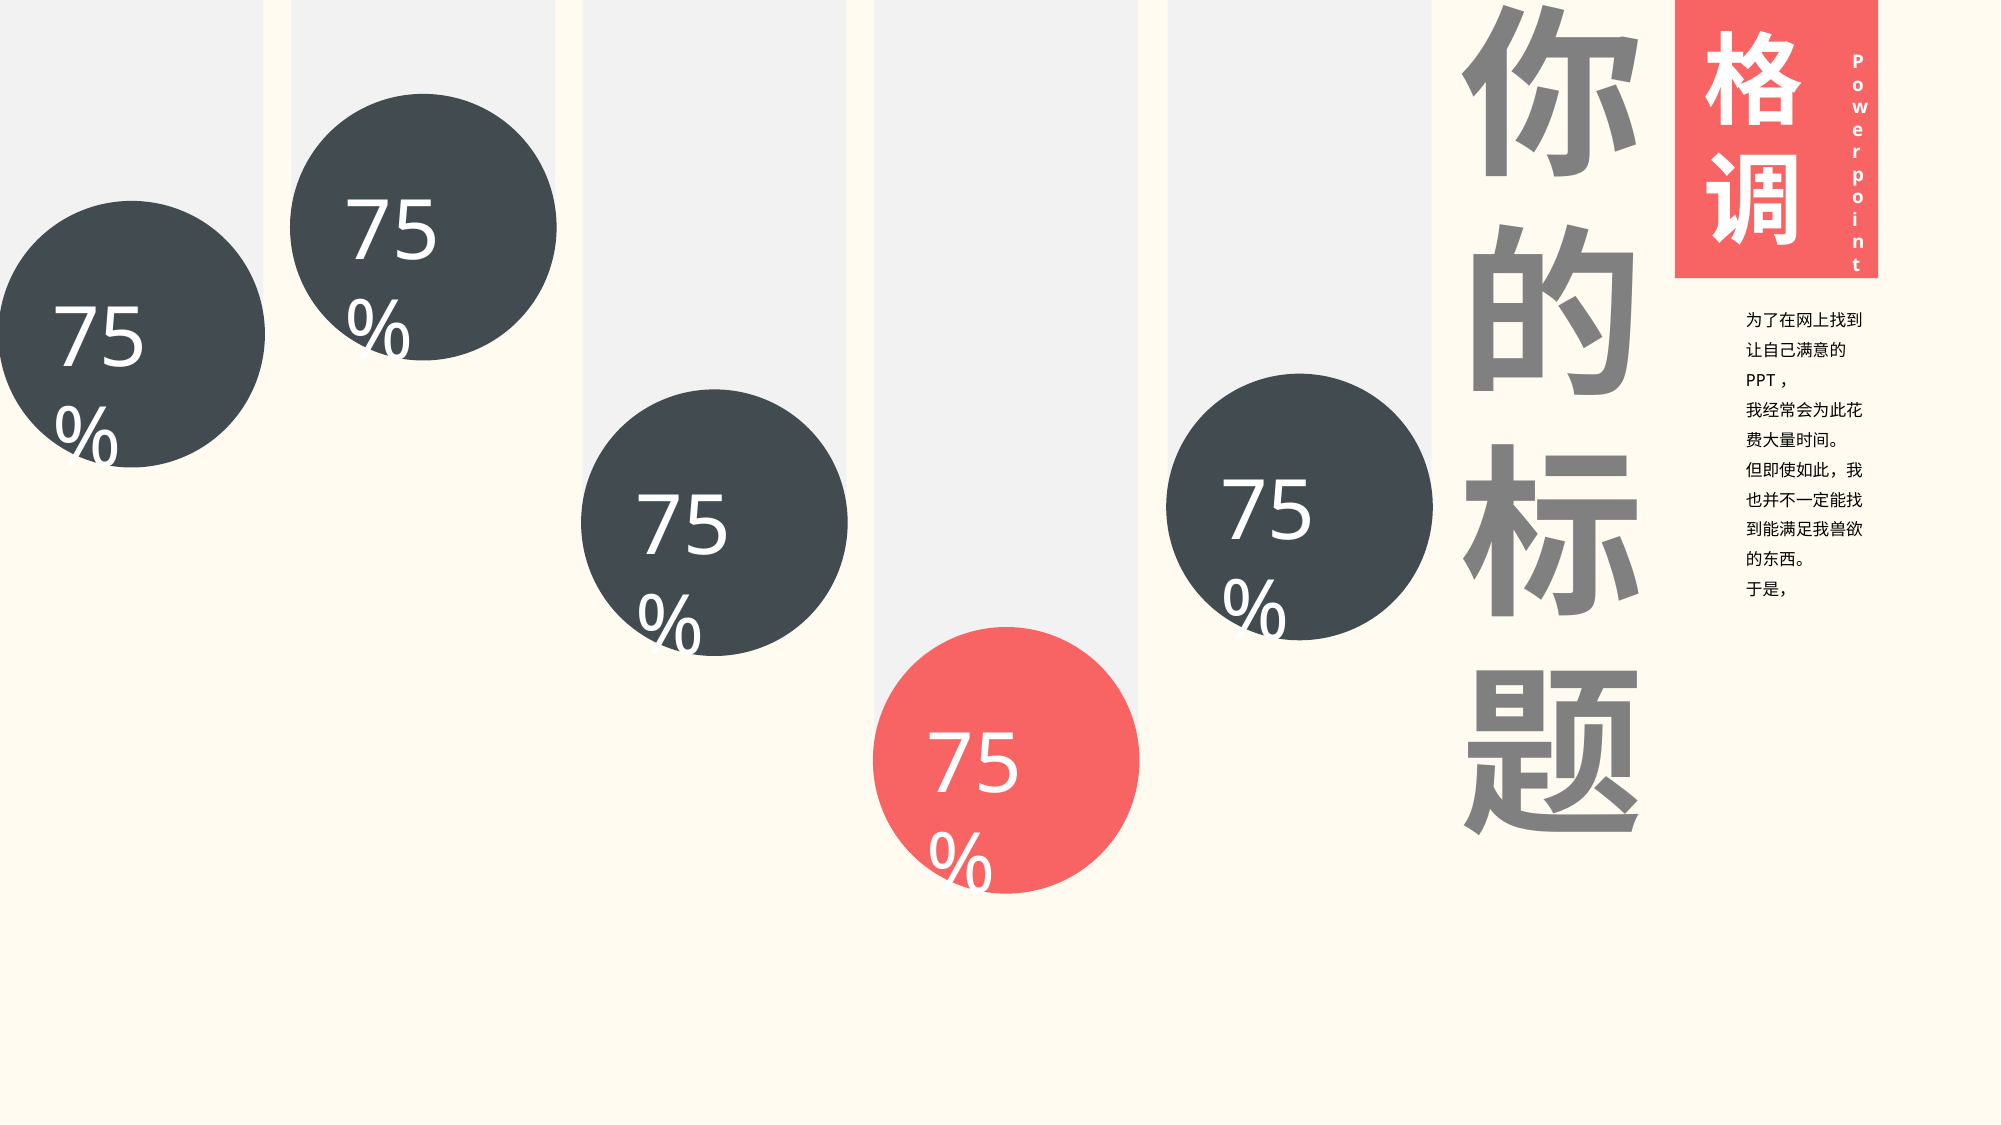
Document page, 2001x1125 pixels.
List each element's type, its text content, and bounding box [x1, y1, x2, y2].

text_box 你的标题 [1445, 0, 1709, 865]
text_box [872, 0, 1140, 894]
text_box [1674, 0, 1879, 279]
text_box 为了在网上找到让自己满意的PPT， 我经常会为此花费大量时间。 但即使如此，我也并不一定能找到能满足我兽欲的东西。 于是， [1731, 292, 1889, 607]
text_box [581, 0, 848, 656]
text_box 格调 [1688, 8, 1803, 264]
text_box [1166, 0, 1433, 641]
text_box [0, 0, 265, 468]
text_box Powerpoint [1837, 42, 1871, 283]
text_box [289, 0, 557, 361]
